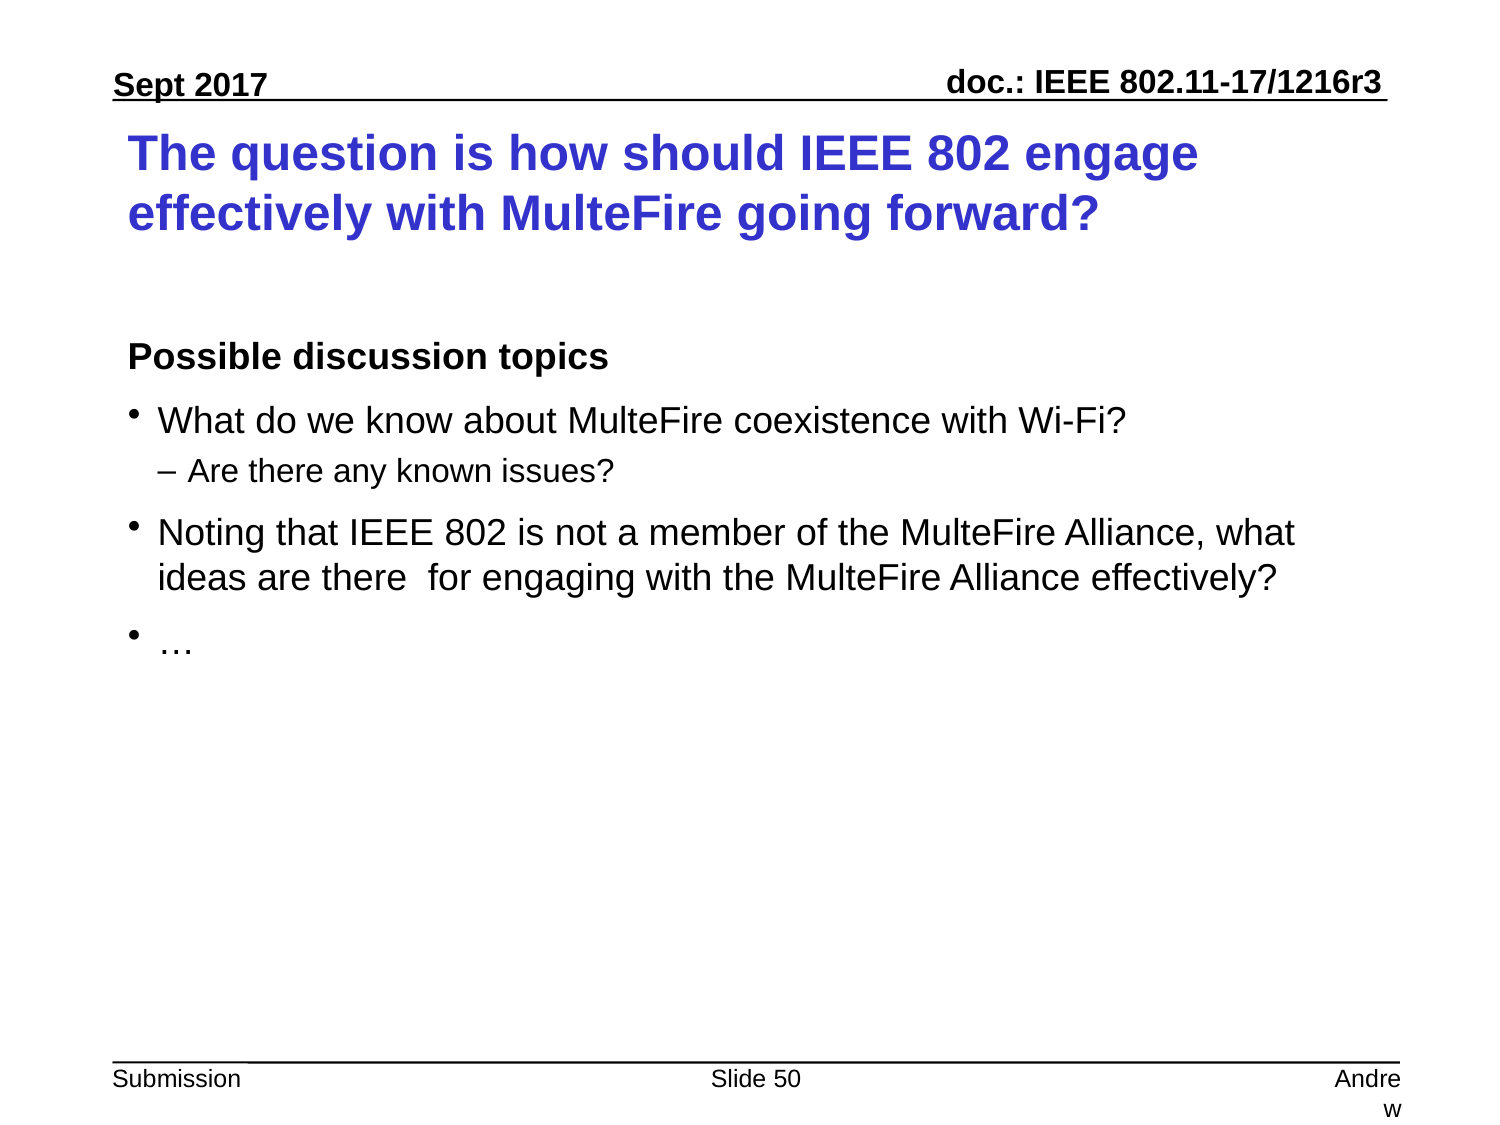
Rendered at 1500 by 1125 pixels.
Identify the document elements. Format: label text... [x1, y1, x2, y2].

list Possible discussion topics What do we know about MulteFire coexistence with Wi-Fi? Are there any known issues? Noting that IEEE 802 is not a member of the MulteFire Alliance, what ideas are there for engaging with the MulteFire Alliance effectively? … [112, 324, 1388, 1000]
footer Andrew Myles, Cisco [1320, 1061, 1402, 1093]
slide_number Slide 50 [709, 1061, 803, 1093]
title The question is how should IEEE 802 engage effectively with MulteFire going forward? [112, 112, 1388, 288]
